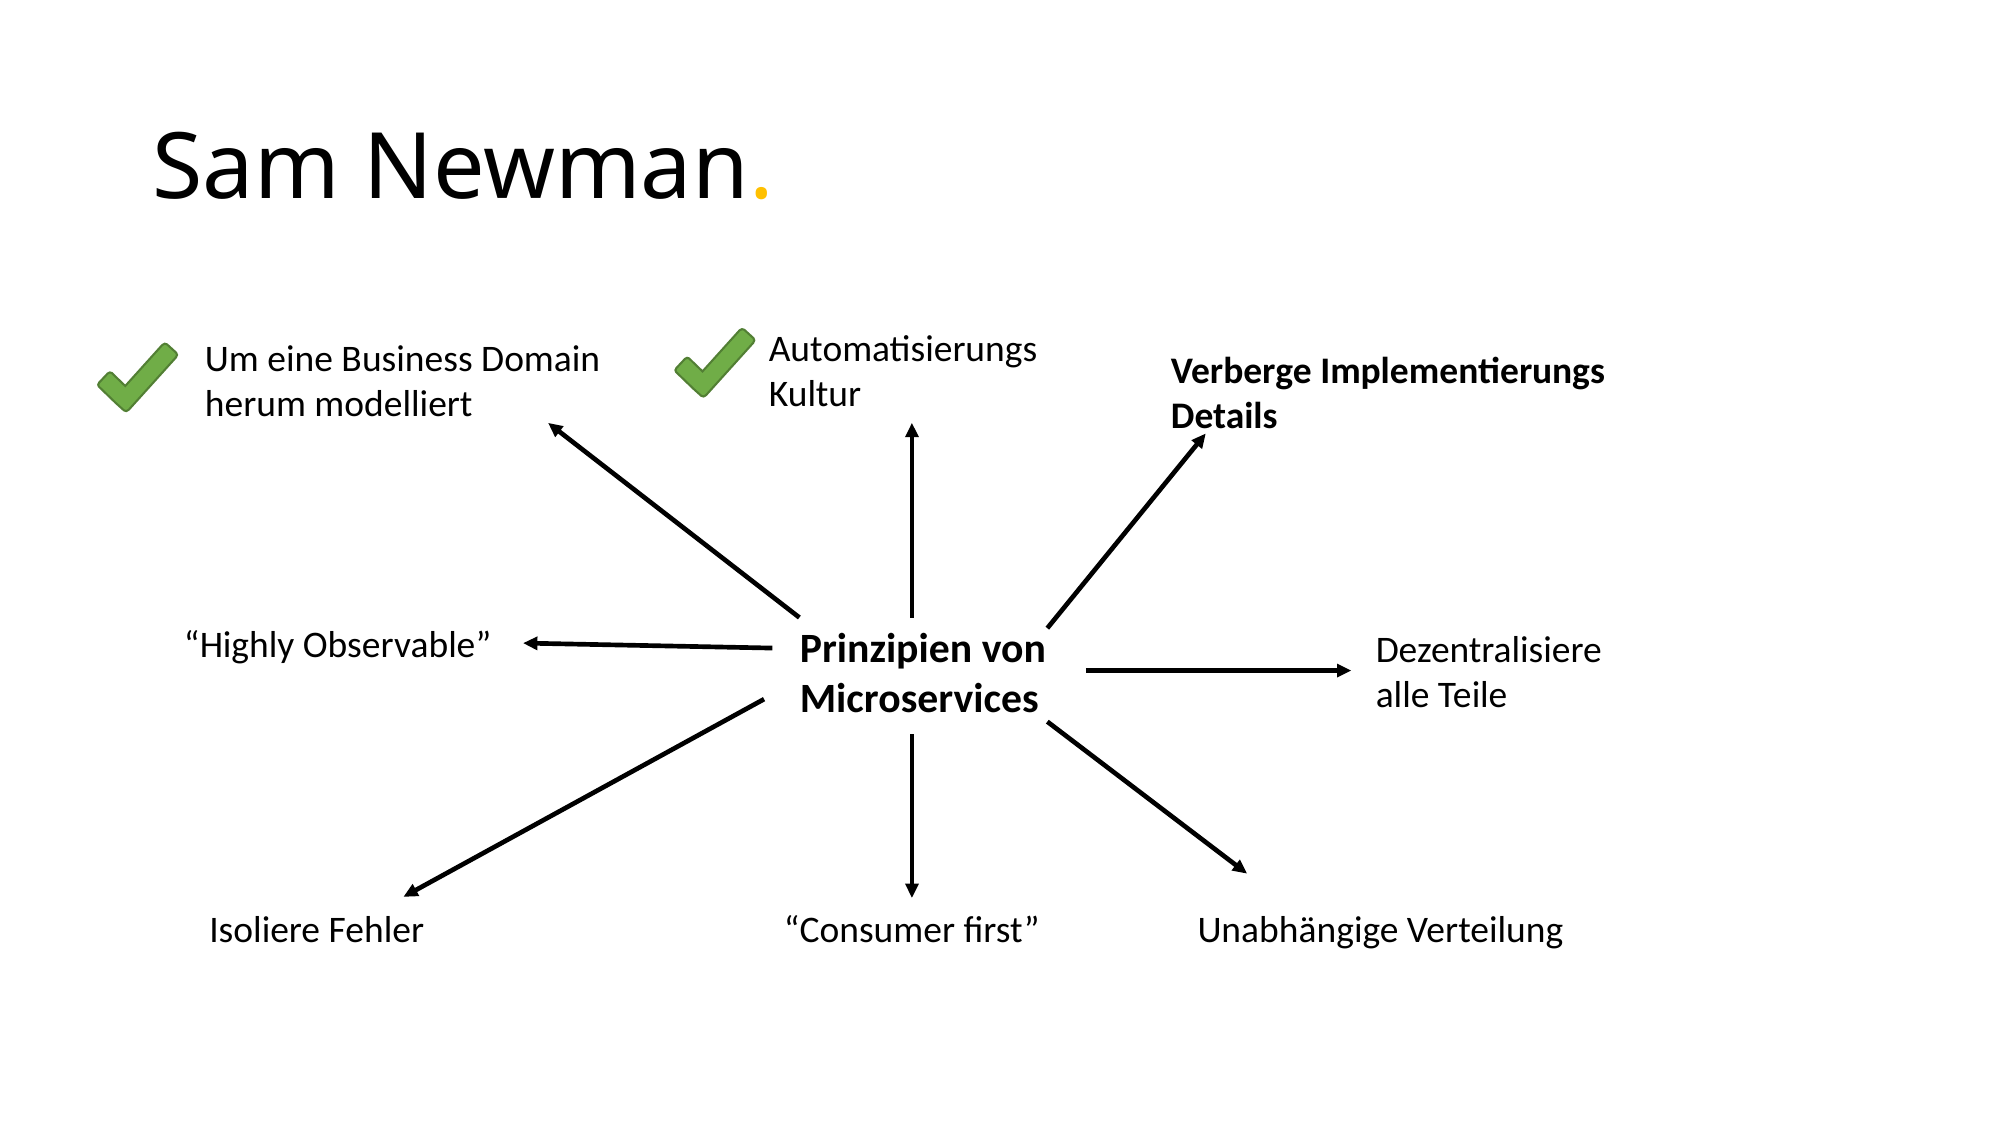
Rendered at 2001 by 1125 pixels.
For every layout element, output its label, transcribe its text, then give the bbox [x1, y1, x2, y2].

text_box [97, 342, 179, 413]
text_box Dezentralisiere alle Teile [1361, 617, 1626, 723]
text_box Isoliere Fehler [194, 897, 440, 958]
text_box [1047, 721, 1247, 874]
text_box “Highly Observable” [169, 612, 507, 673]
text_box [674, 328, 756, 398]
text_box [403, 699, 764, 897]
text_box Unabhängige Verteilung [1182, 897, 1588, 958]
text_box “Consumer first” [769, 897, 1055, 958]
text_box Verberge Implementierungs Details [1156, 338, 1621, 444]
title Sam Newman. [137, 59, 1863, 278]
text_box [1047, 433, 1206, 629]
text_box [548, 423, 800, 618]
text_box Prinzipien von Microservices [785, 613, 1071, 729]
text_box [523, 643, 773, 648]
text_box Um eine Business Domain herum modelliert [190, 326, 625, 432]
text_box Automatisierungs Kultur [753, 317, 1053, 422]
